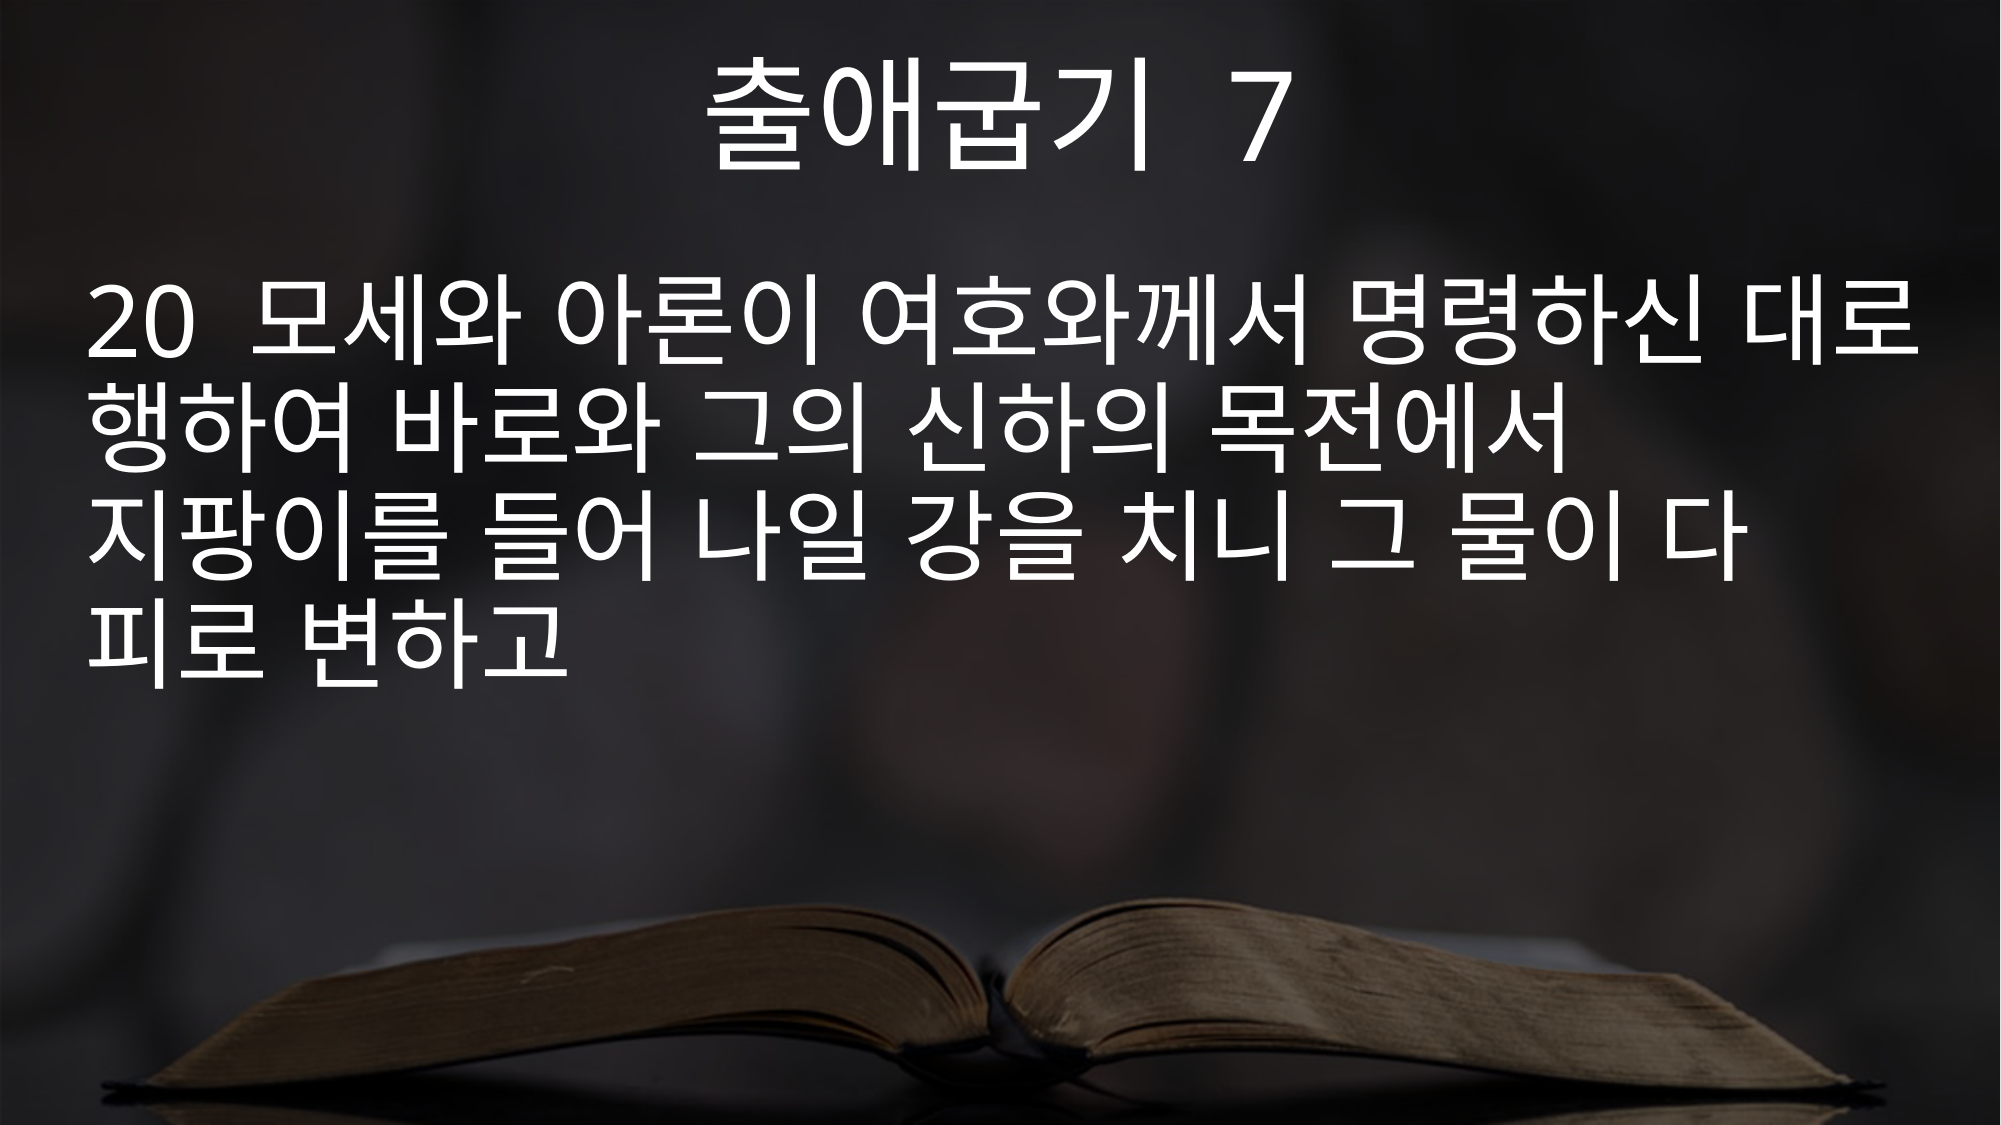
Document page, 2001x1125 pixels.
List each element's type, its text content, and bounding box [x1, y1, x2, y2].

list 20 모세와 아론이 여호와께서 명령하신 대로 행하여 바로와 그의 신하의 목전에서 지팡이를 들어 나일 강을 치니 그 물이 다 피로 변하고 [69, 263, 1953, 423]
picture [0, 0, 2001, 1125]
footer 출애굽기 7 [0, 32, 2000, 192]
